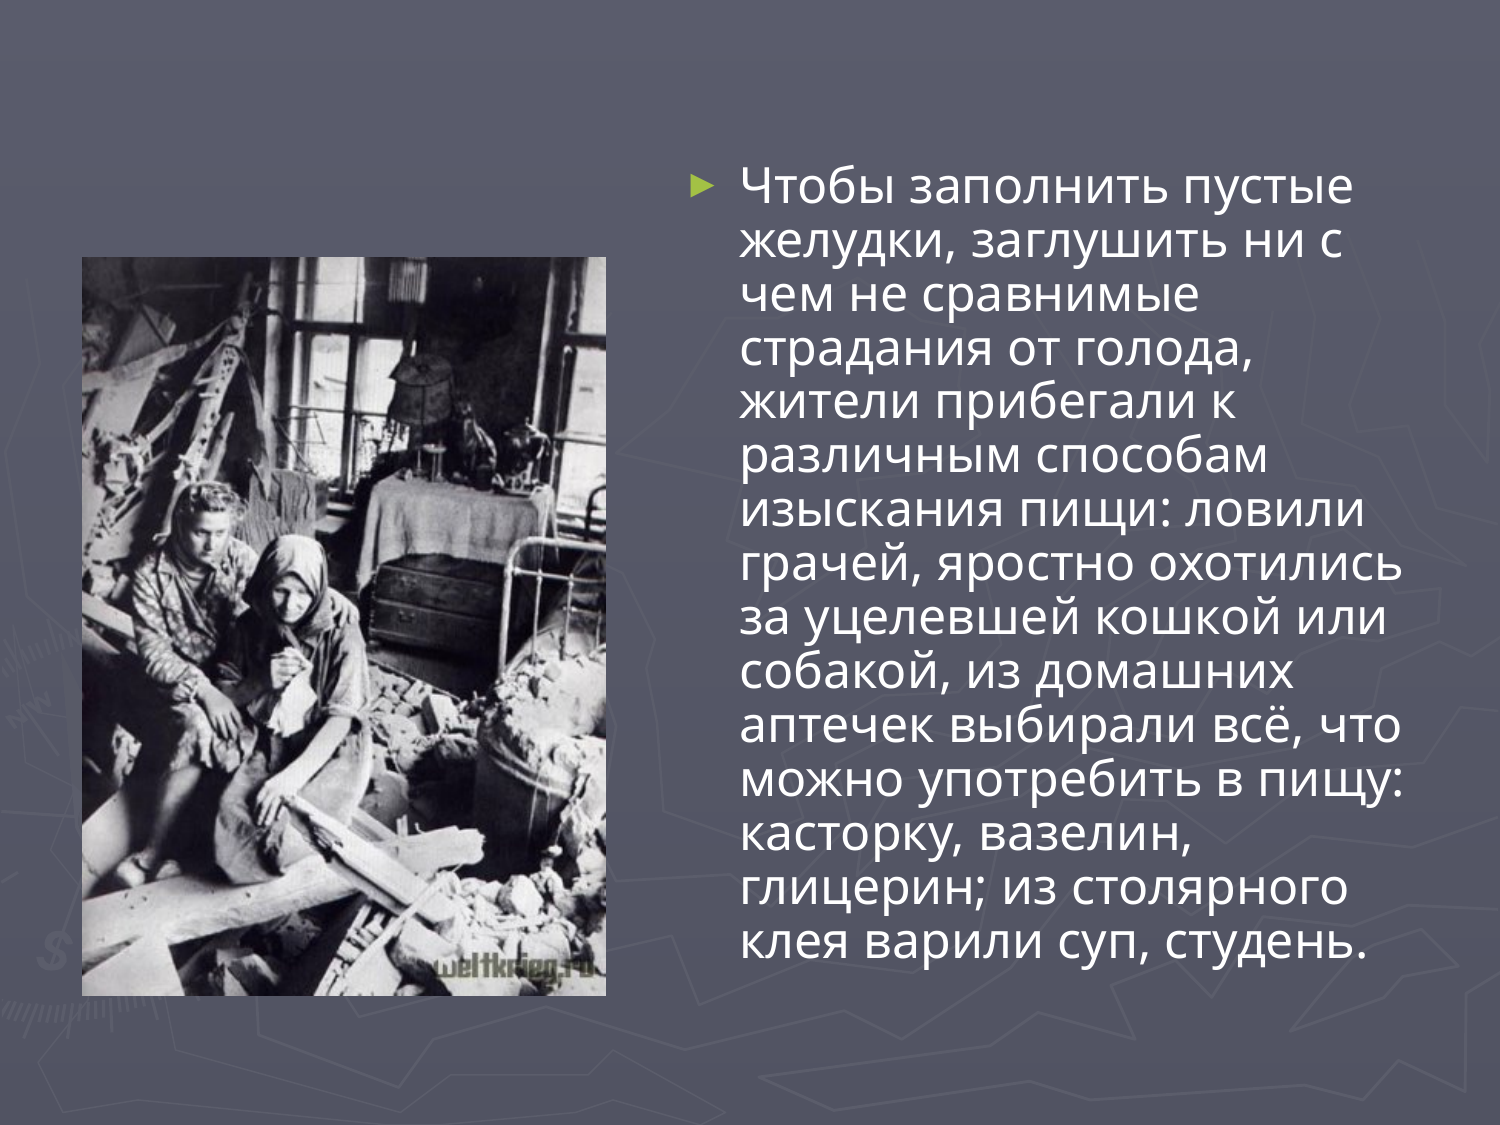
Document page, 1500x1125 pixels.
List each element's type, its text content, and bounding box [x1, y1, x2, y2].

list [81, 257, 606, 997]
list Чтобы заполнить пустые желудки, заглушить ни с чем не сравнимые страдания от голода, жители прибегали к различным способам изыскания пищи: ловили грачей, яростно охотились за уцелевшей кошкой или собакой, из домашних аптечек выбирали всё, что можно употребить в пищу: касторку, вазелин, глицерин; из столярного клея варили суп, студень. [667, 152, 1451, 1067]
